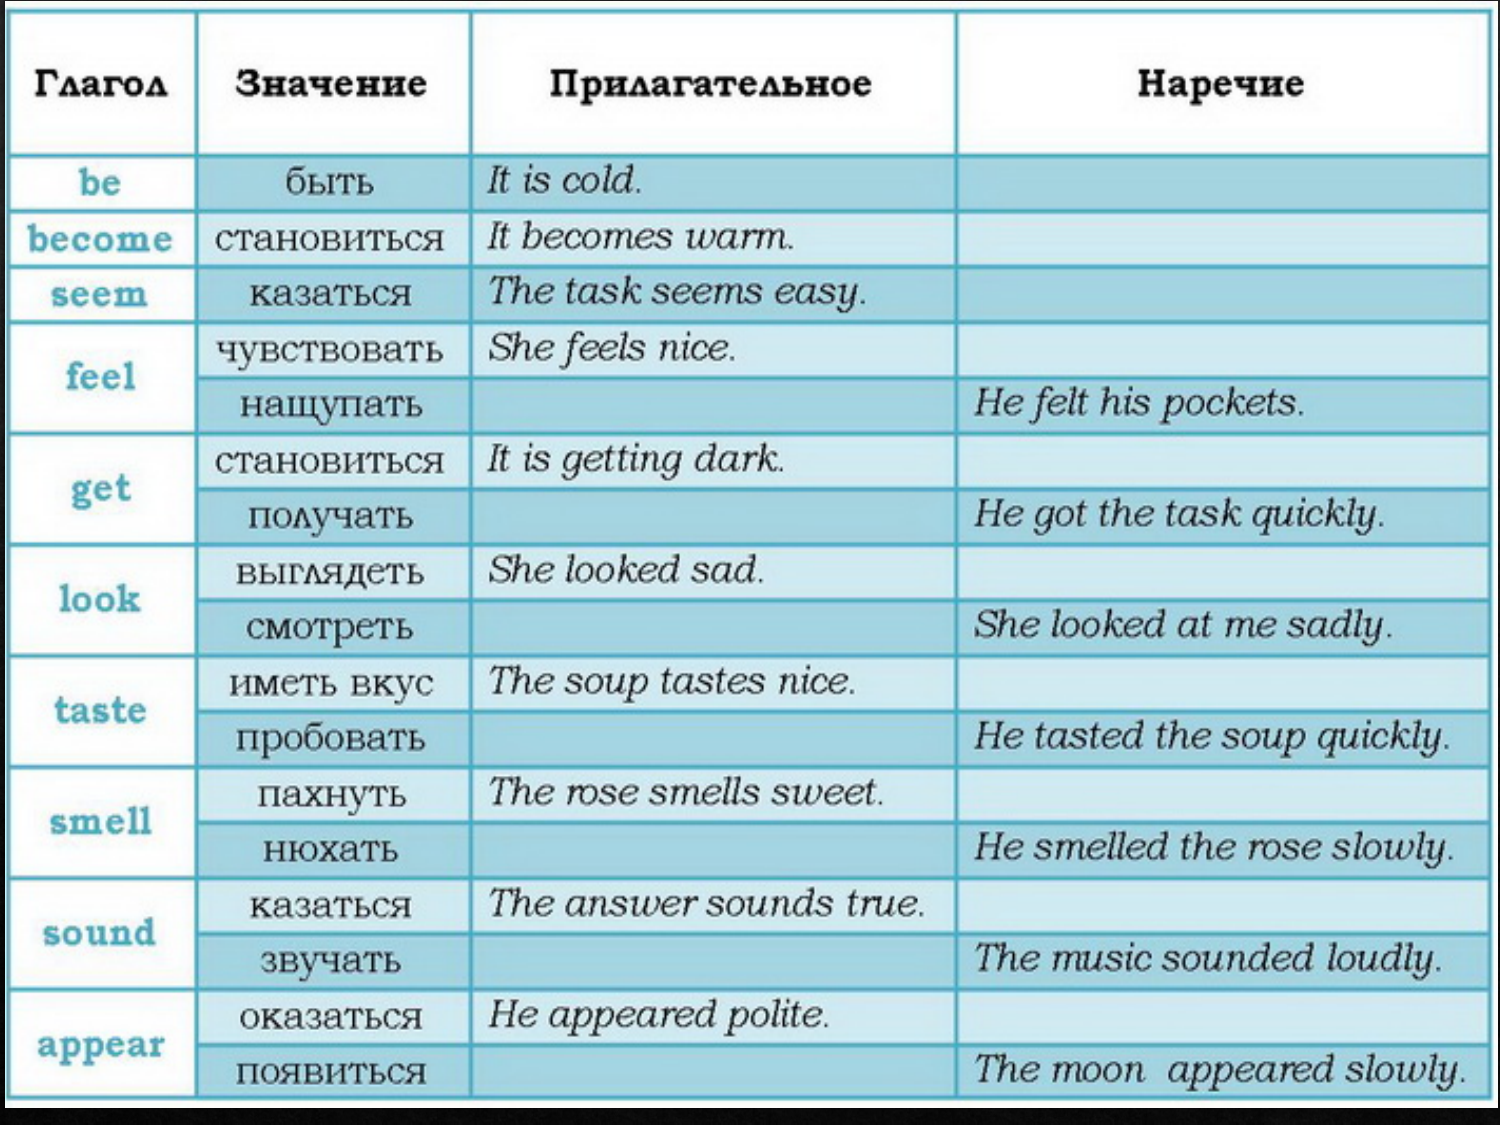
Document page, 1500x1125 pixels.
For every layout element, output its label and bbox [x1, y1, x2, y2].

list [5, 1, 1498, 1108]
